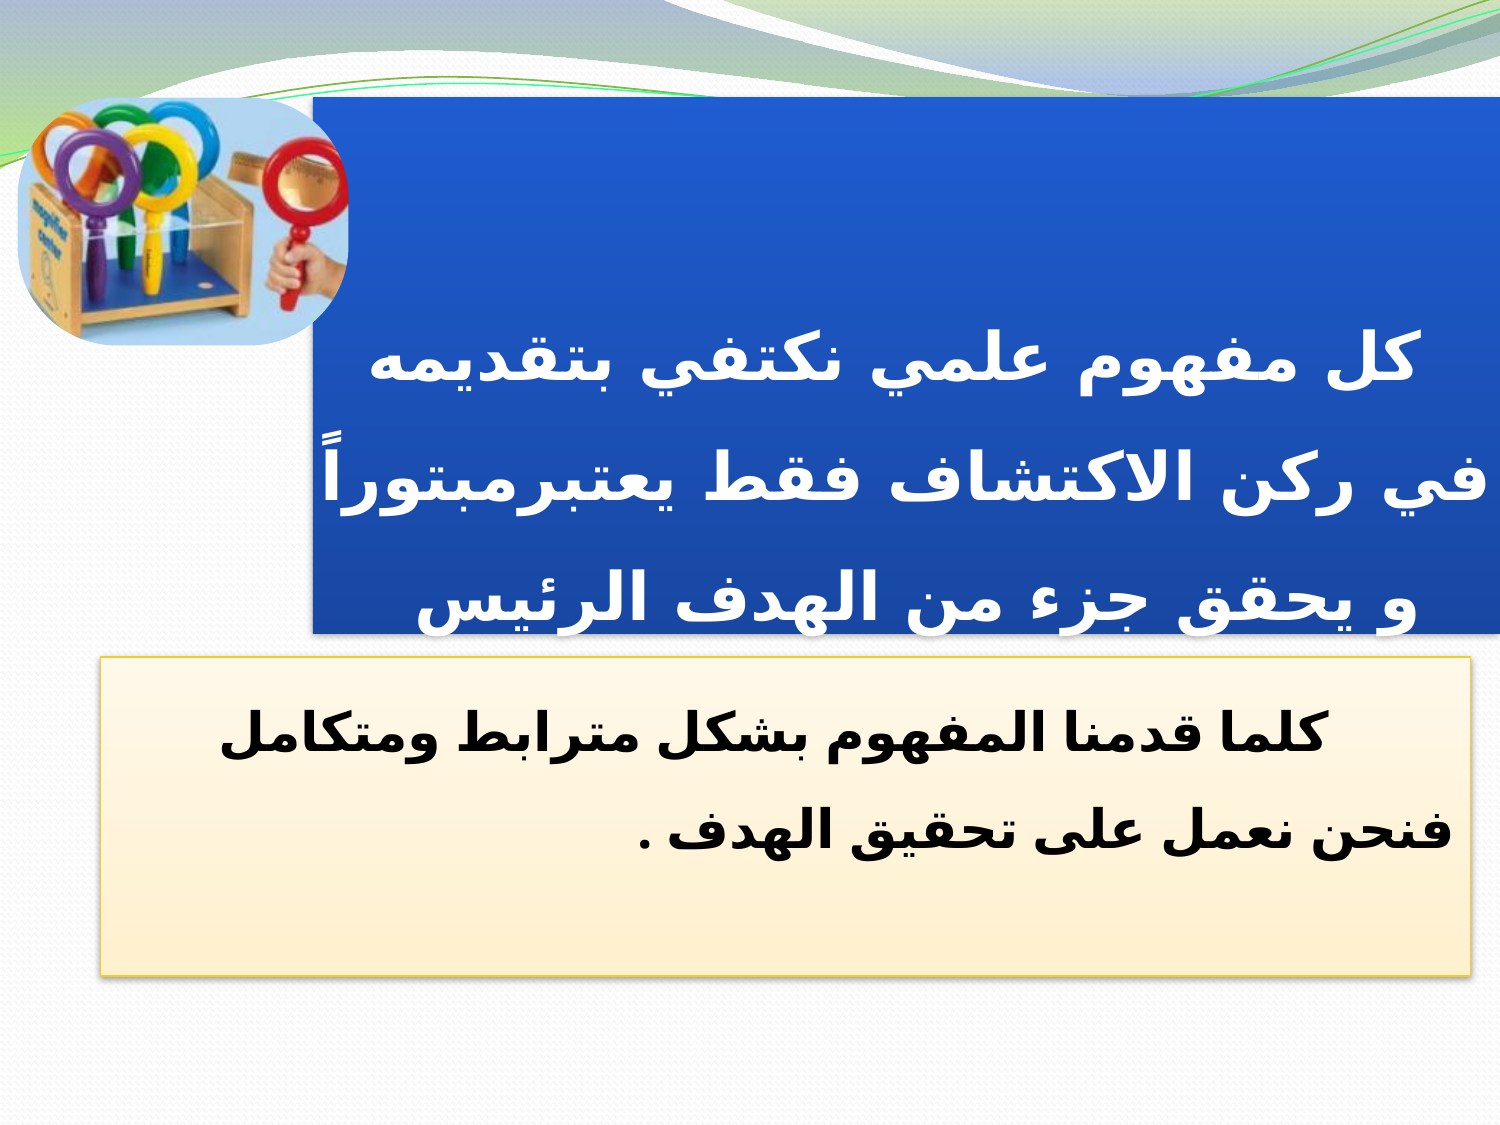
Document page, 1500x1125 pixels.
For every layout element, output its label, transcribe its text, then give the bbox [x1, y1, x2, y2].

title كل مفهوم علمي نكتفي بتقديمه في ركن الاكتشاف فقط يعتبرمبتوراً و يحقق جزء من الهدف الرئيس [312, 97, 1500, 634]
list كلما قدمنا المفهوم بشكل مترابط ومتكامل فنحن نعمل على تحقيق الهدف . [100, 656, 1471, 977]
picture [17, 97, 349, 346]
